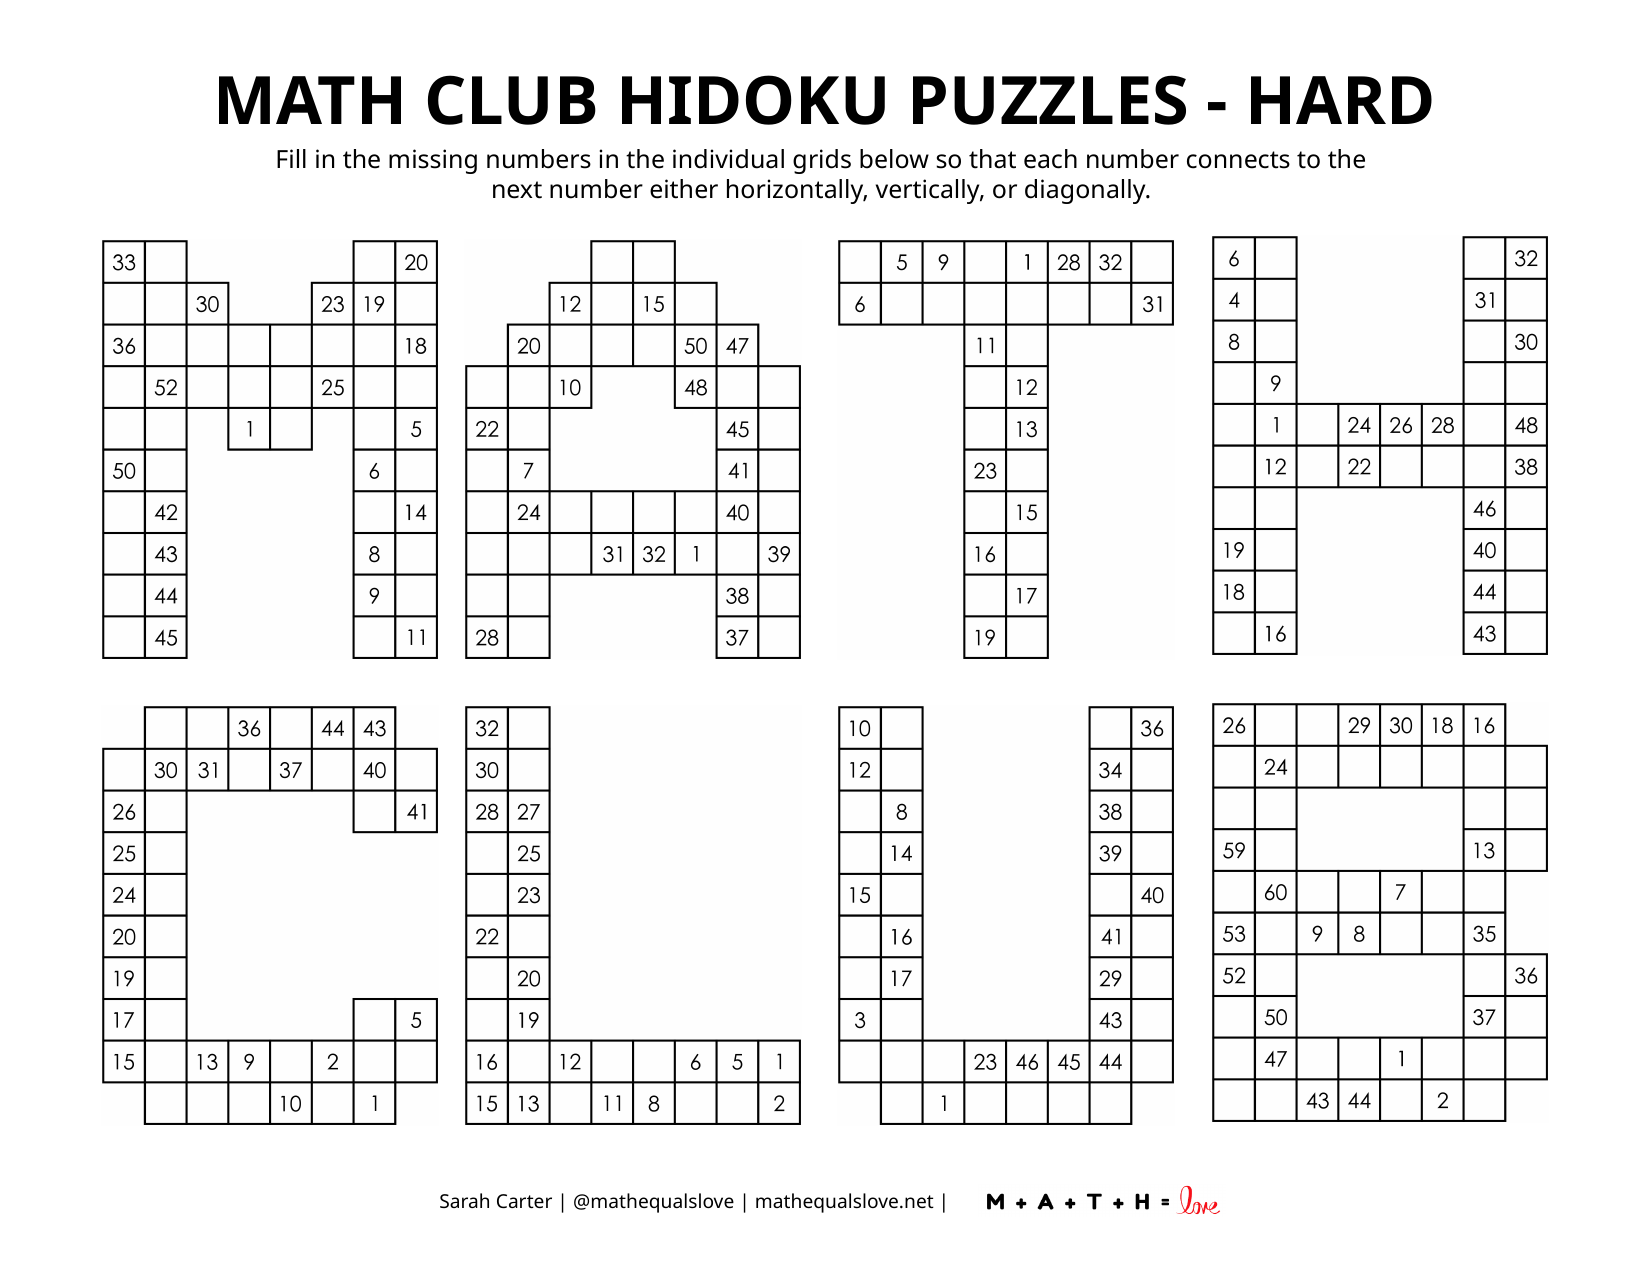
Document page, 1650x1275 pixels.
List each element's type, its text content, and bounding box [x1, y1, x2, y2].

picture [1210, 701, 1549, 1123]
picture [837, 238, 1176, 660]
picture [101, 238, 440, 660]
picture [837, 705, 1176, 1127]
picture [1210, 235, 1549, 657]
text_box MATH CLUB HIDOKU PUZZLES - HARD [76, 50, 1574, 135]
text_box Sarah Carter | @mathequalslove | mathequalslove.net | [424, 1182, 1259, 1220]
picture [464, 705, 802, 1127]
picture [464, 238, 802, 660]
picture [101, 705, 440, 1127]
picture [978, 1183, 1226, 1218]
text_box Fill in the missing numbers in the individual grids below so that each number connects to the next number either horizontally, vertically, or diagonally. [0, 135, 1650, 211]
